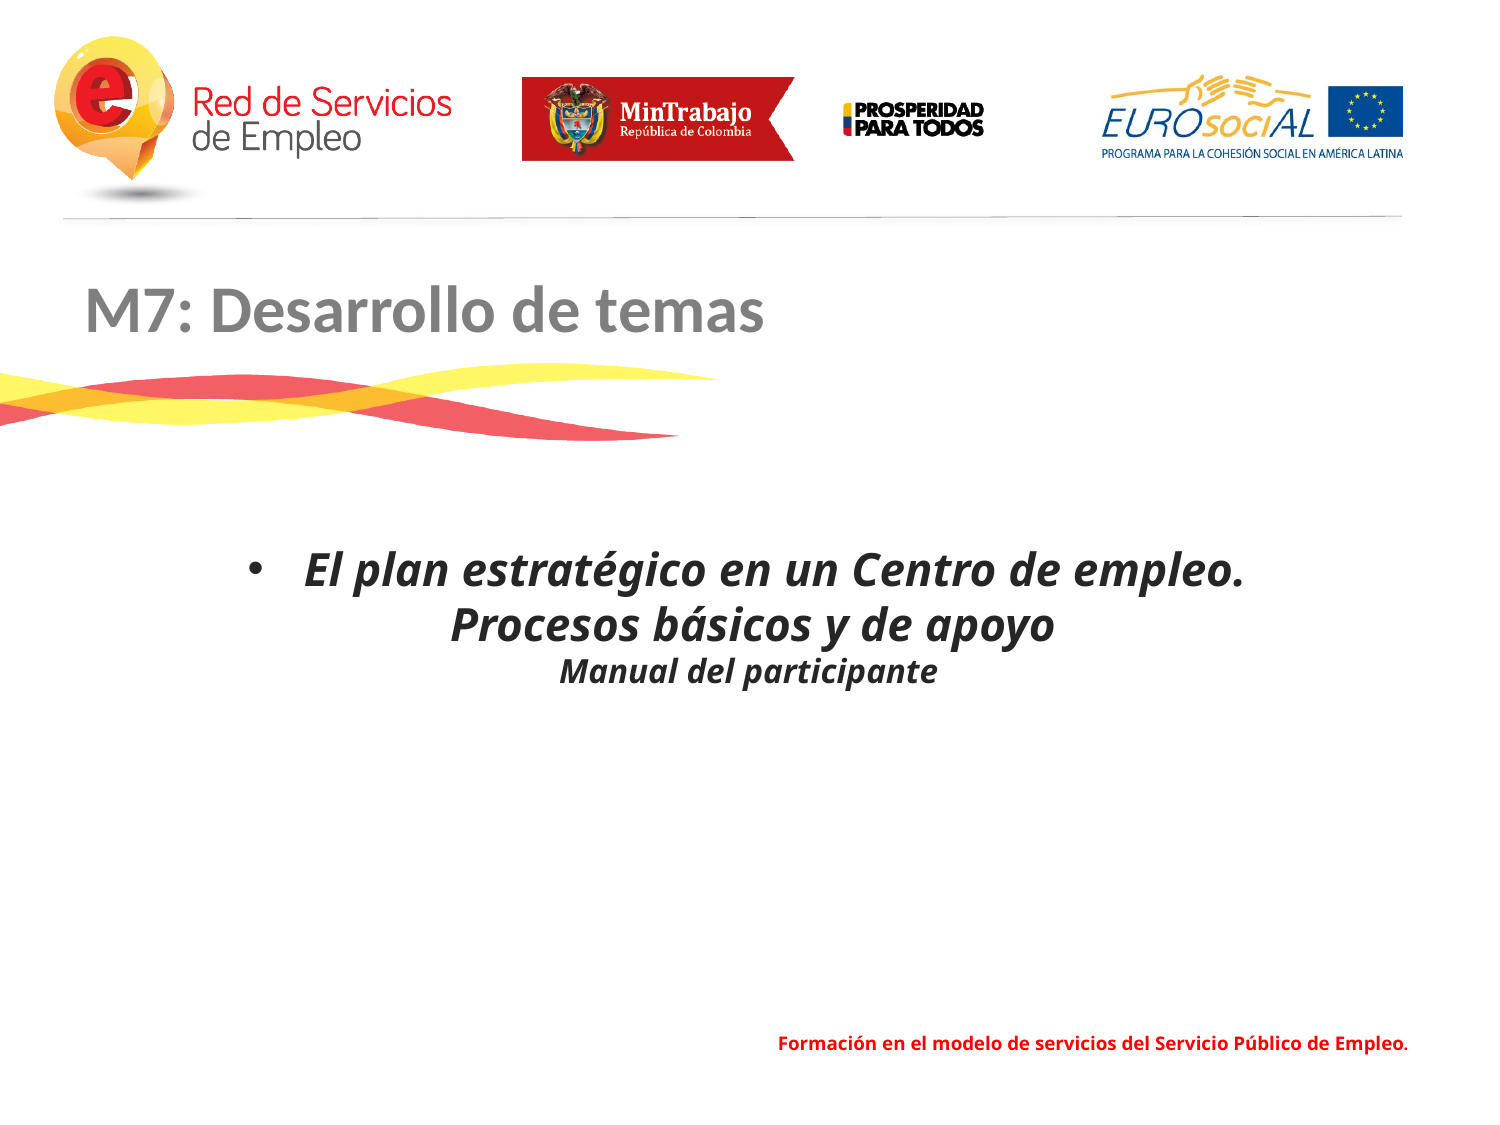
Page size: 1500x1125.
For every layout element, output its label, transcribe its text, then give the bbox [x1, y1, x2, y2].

picture [1102, 74, 1403, 158]
picture [521, 77, 987, 162]
picture [54, 35, 452, 205]
picture [0, 358, 721, 441]
text_box El plan estratégico en un Centro de empleo. Procesos básicos y de apoyo Manual del participante [35, 532, 1471, 698]
text_box M7: Desarrollo de temas [70, 258, 1202, 353]
title Formación en el modelo de servicios del Servicio Público de Empleo. [720, 999, 1471, 1088]
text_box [62, 215, 1403, 220]
